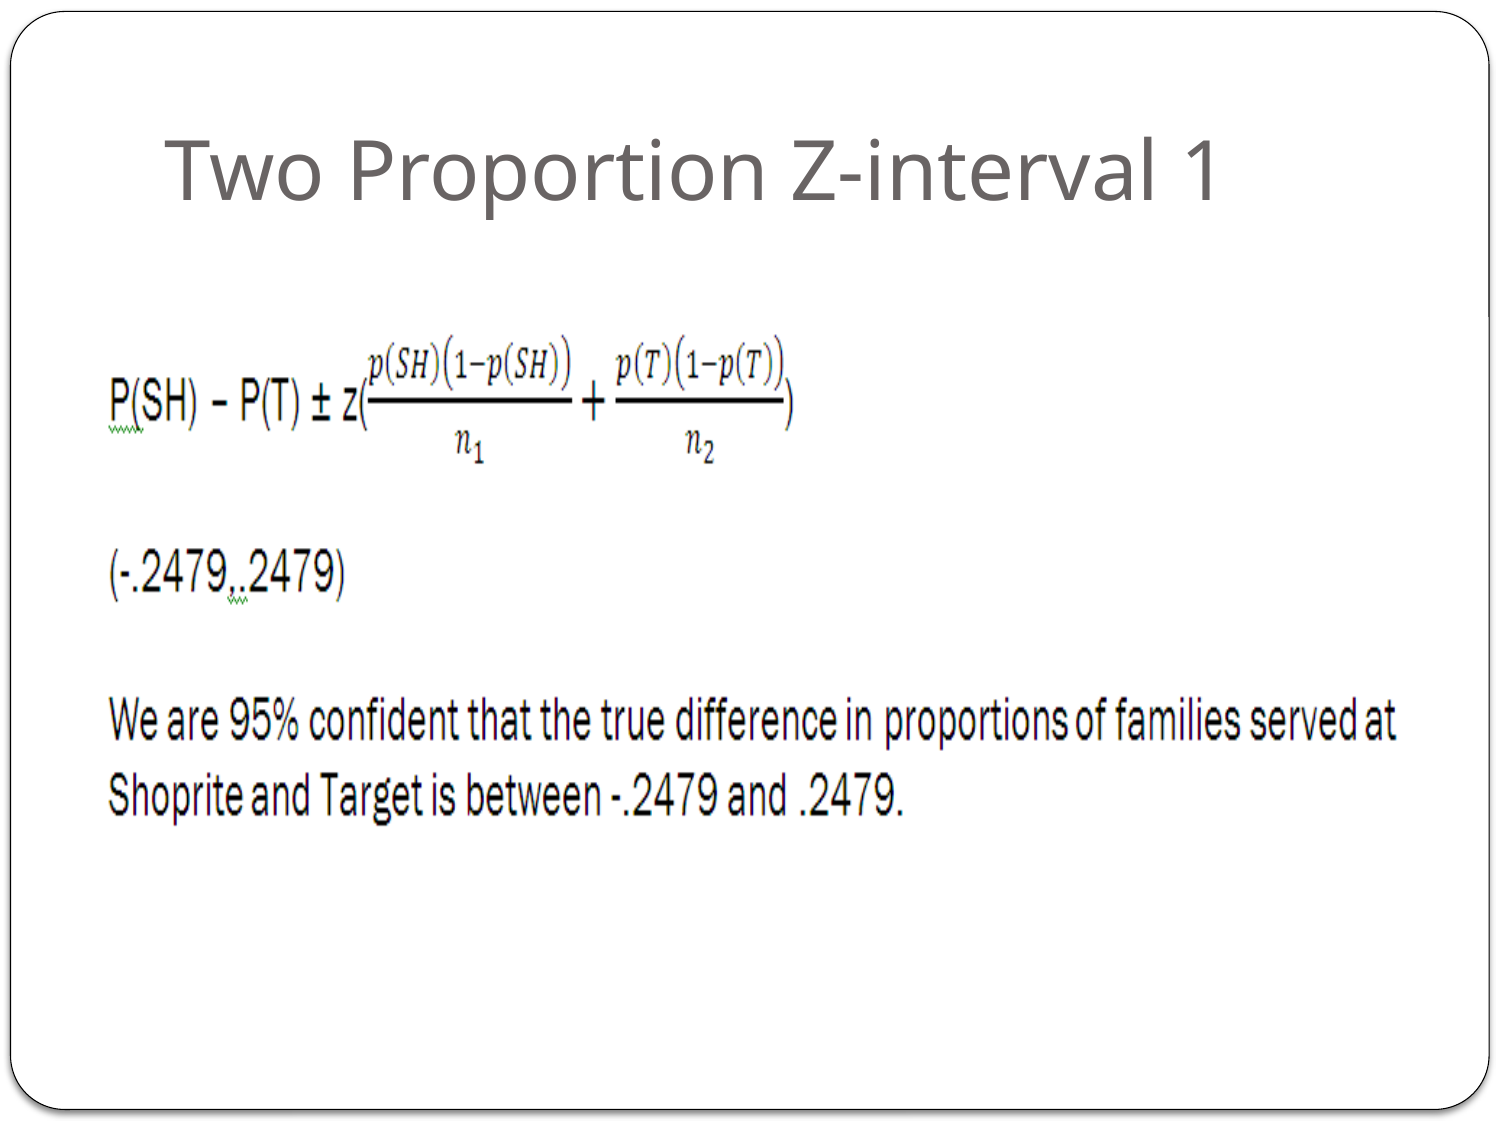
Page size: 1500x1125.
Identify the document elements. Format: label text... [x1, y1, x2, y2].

title Two Proportion Z-interval 1 [150, 45, 1425, 233]
picture [87, 287, 1413, 876]
